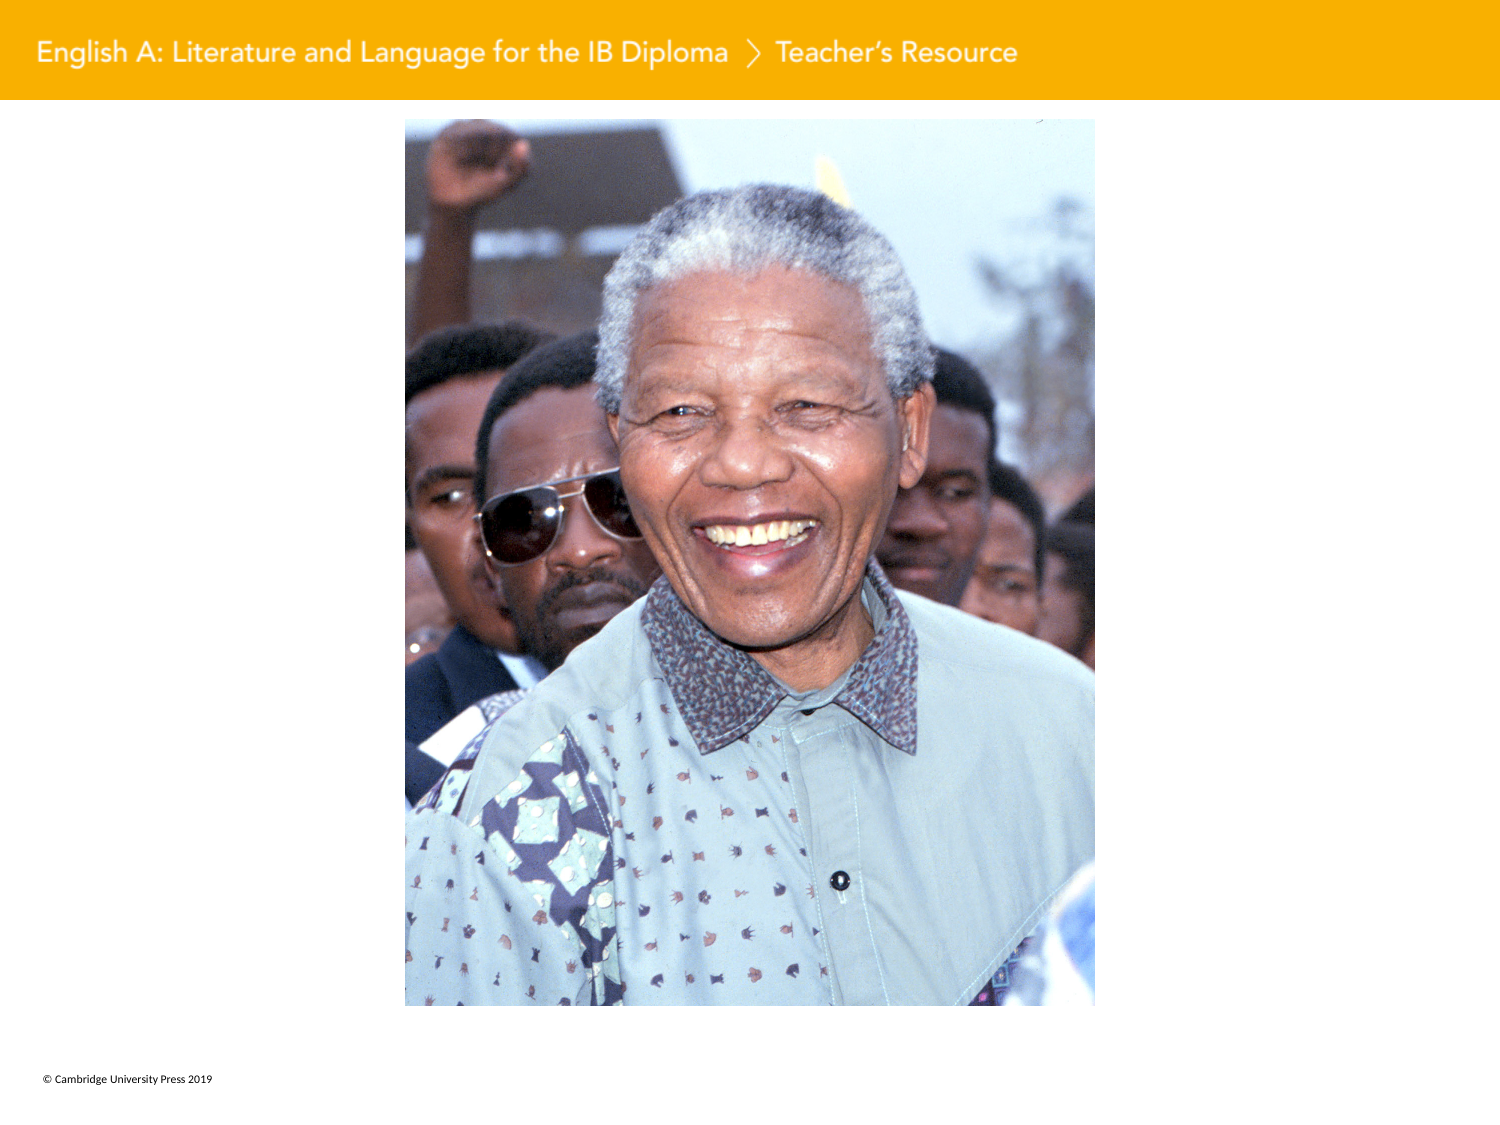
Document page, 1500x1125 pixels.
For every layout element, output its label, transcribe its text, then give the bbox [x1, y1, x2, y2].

picture [404, 119, 1096, 1006]
picture [0, 0, 1500, 101]
subtitle © Cambridge University Press 2019 [27, 1063, 1388, 1093]
